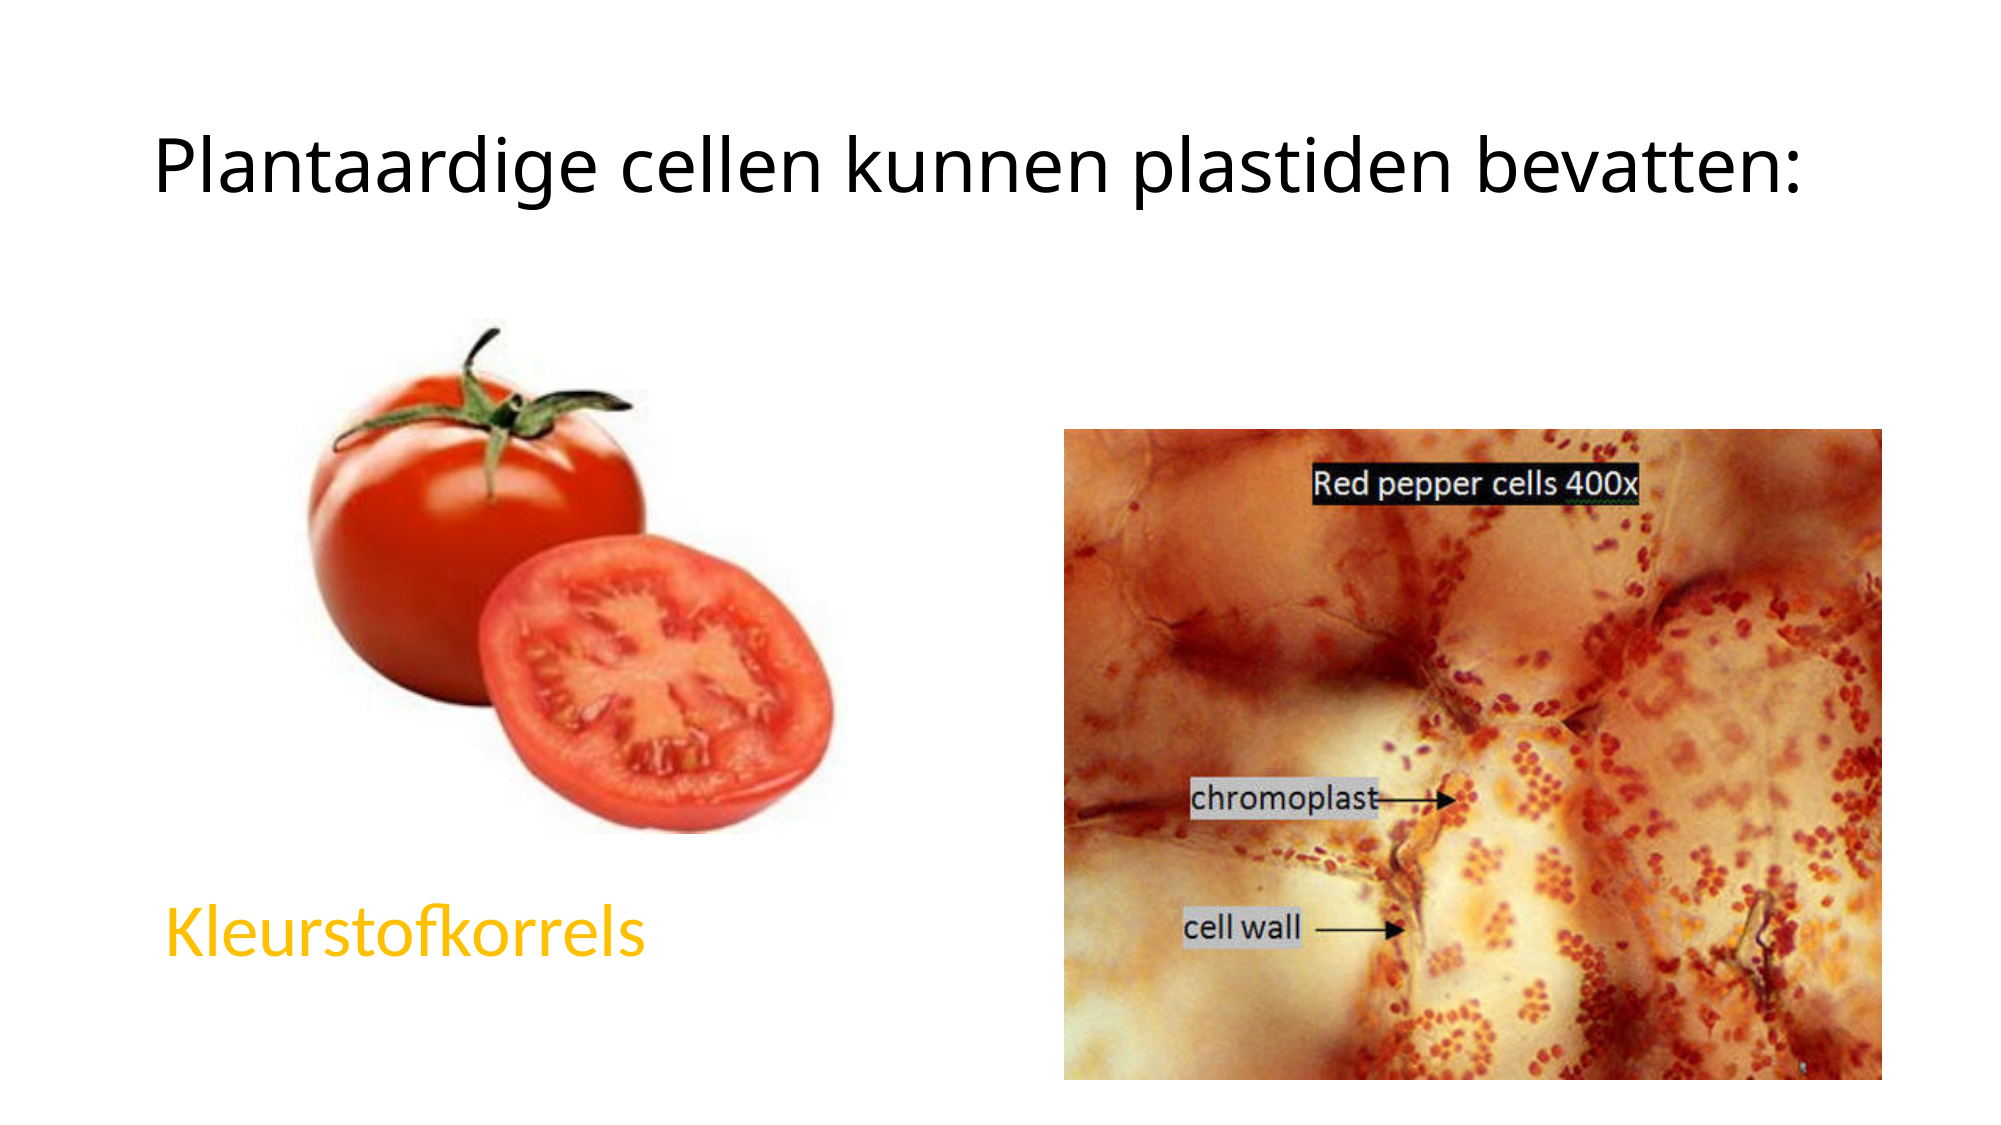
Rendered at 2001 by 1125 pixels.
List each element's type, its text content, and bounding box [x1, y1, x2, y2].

picture [1064, 429, 1882, 1080]
title Plantaardige cellen kunnen plastiden bevatten: [137, 59, 1863, 278]
text_box Kleurstofkorrels [150, 873, 863, 979]
picture [295, 318, 848, 834]
